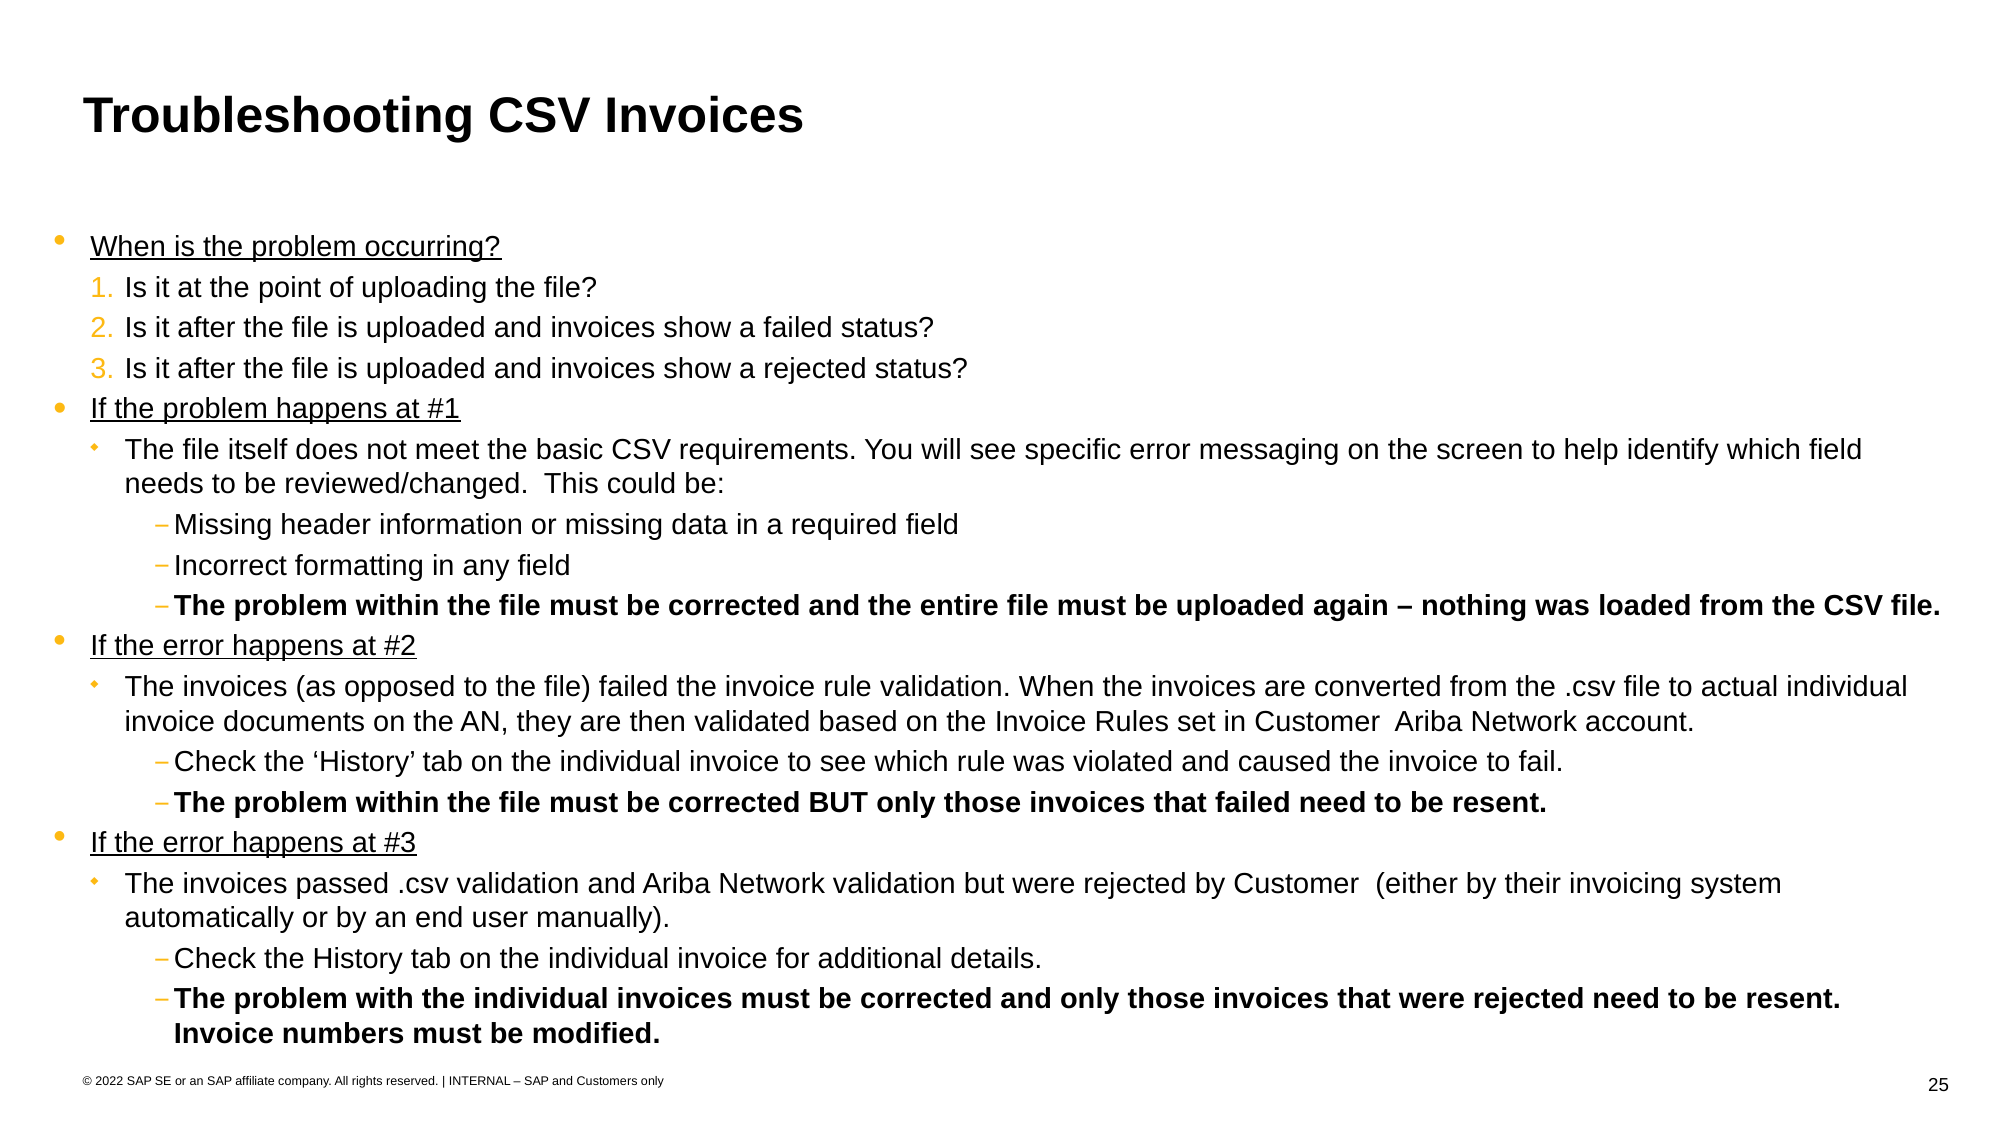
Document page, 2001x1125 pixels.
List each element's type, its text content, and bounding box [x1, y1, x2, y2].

list When is the problem occurring? Is it at the point of uploading the file? Is it after the file is uploaded and invoices show a failed status? Is it after the file is uploaded and invoices show a rejected status? If the problem happens at #1 The file itself does not meet the basic CSV requirements. You will see specific error messaging on the screen to help identify which field needs to be reviewed/changed. This could be: Missing header information or missing data in a required field Incorrect formatting in any field The problem within the file must be corrected and the entire file must be uploaded again – nothing was loaded from the CSV file. If the error happens at #2 The invoices (as opposed to the file) failed the invoice rule validation. When the invoices are converted from the .csv file to actual individual invoice documents on the AN, they are then validated based on the Invoice Rules set in Customer Ariba Network account. Check the ‘History’ tab on the individual invoice to see which rule was violated and caused the invoice to fail. The problem within the file must be corrected BUT only those invoices that failed need to be resent. If the error happens at #3 The invoices passed .csv validation and Ariba Network validation but were rejected by Customer (either by their invoicing system automatically or by an end user manually). Check the History tab on the individual invoice for additional details. The problem with the individual invoices must be corrected and only those invoices that were rejected need to be resent. Invoice numbers must be modified. [53, 227, 1947, 1065]
title Troubleshooting CSV Invoices [82, 82, 1918, 204]
